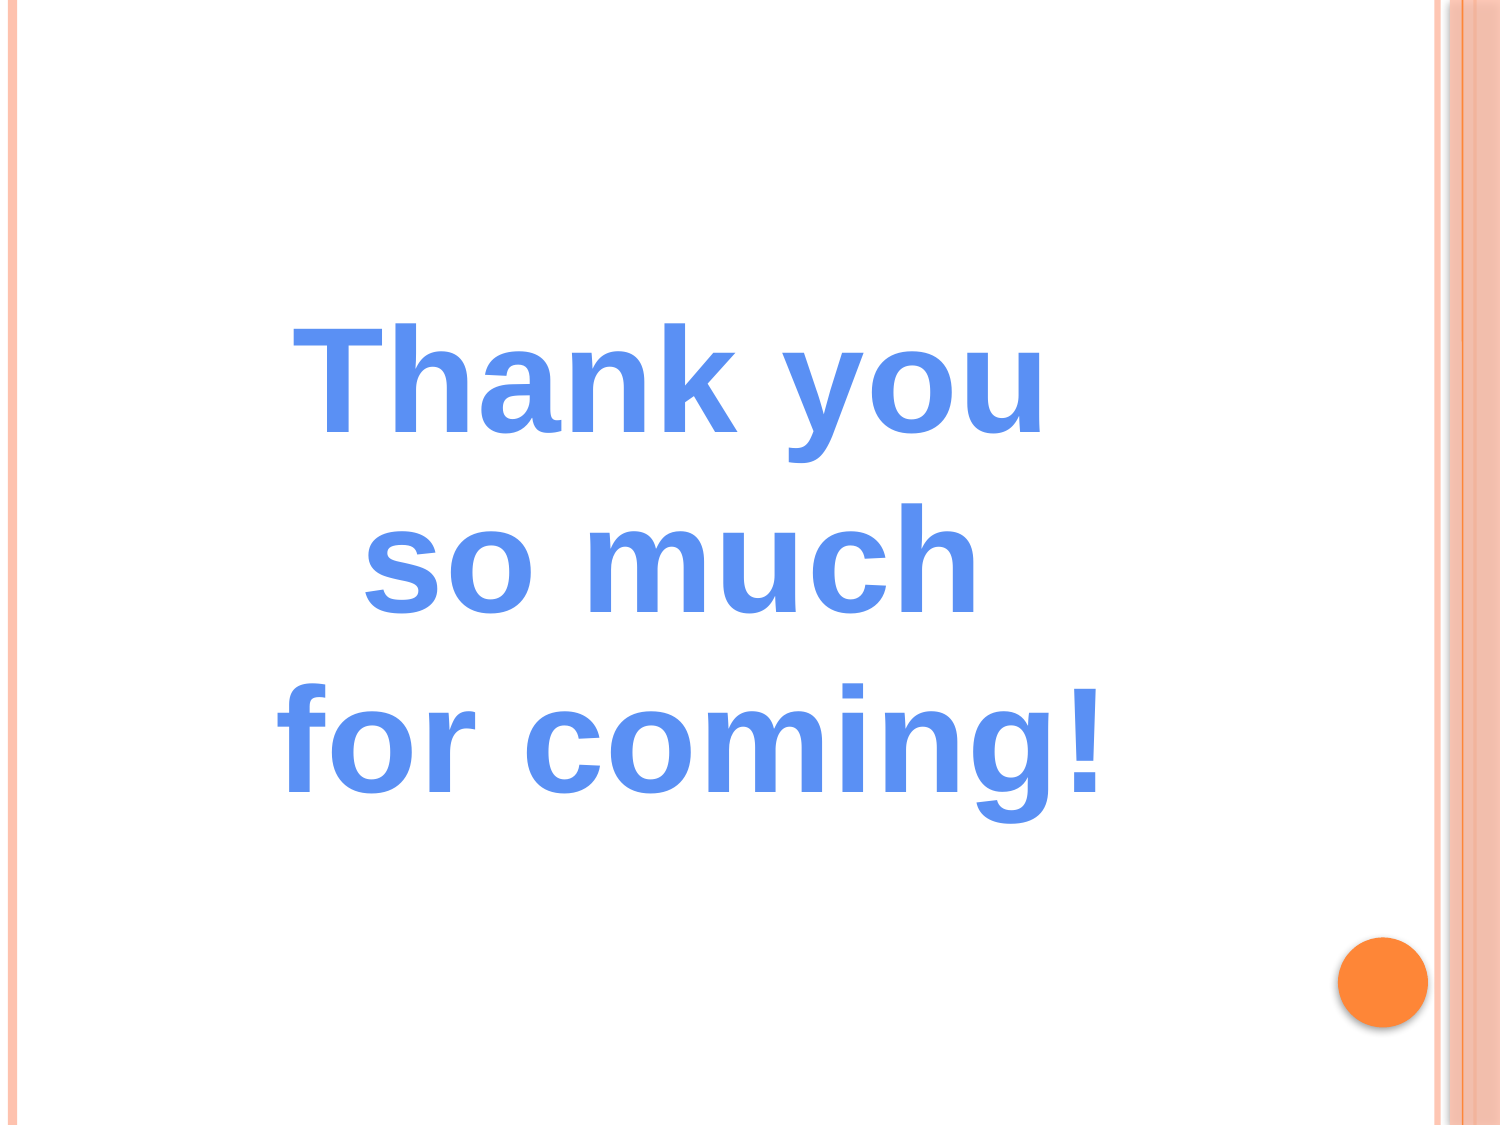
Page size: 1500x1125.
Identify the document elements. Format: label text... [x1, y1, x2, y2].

text_box Thank you so much for coming! [124, 274, 1263, 830]
